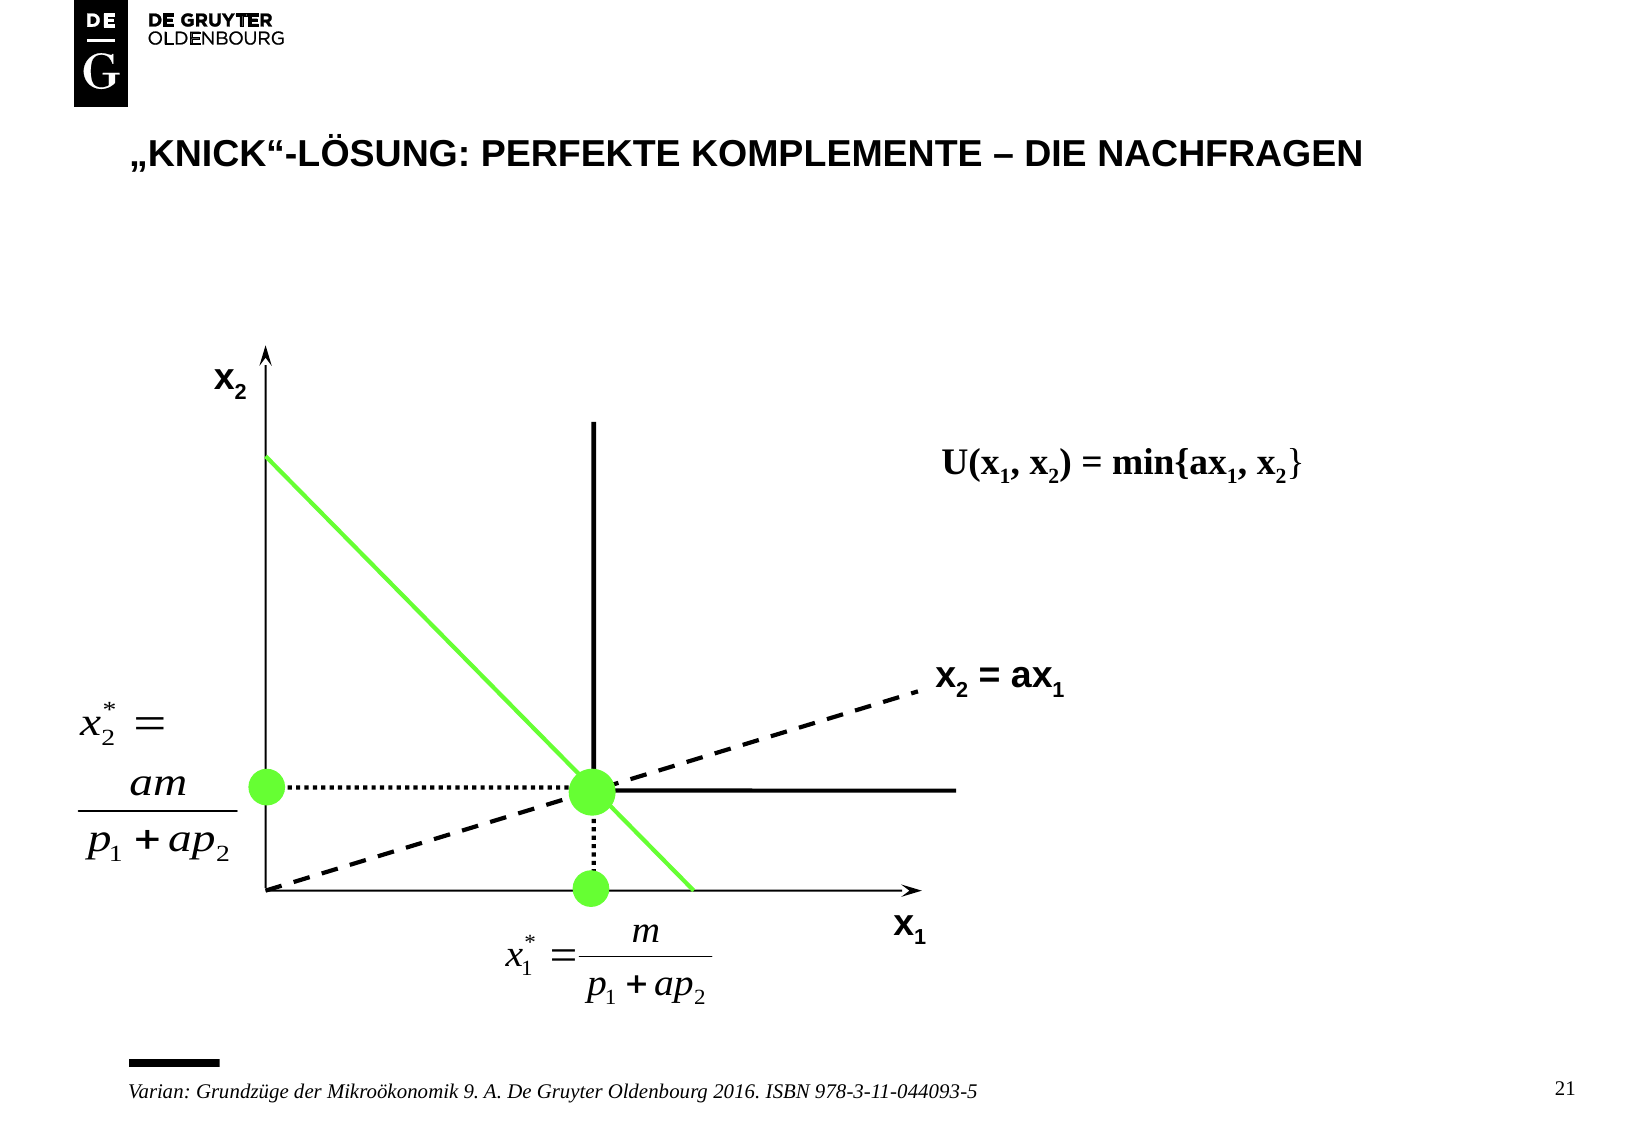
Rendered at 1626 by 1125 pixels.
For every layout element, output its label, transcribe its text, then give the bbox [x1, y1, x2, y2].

slide_number 21 [1554, 1074, 1614, 1104]
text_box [497, 906, 719, 1013]
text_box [70, 691, 249, 871]
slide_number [128, 1077, 1539, 1108]
title „Knick“-Lösung: perfekte Komplemente – die Nachfragen [129, 129, 1556, 211]
list [64, 273, 1563, 1023]
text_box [592, 421, 957, 793]
